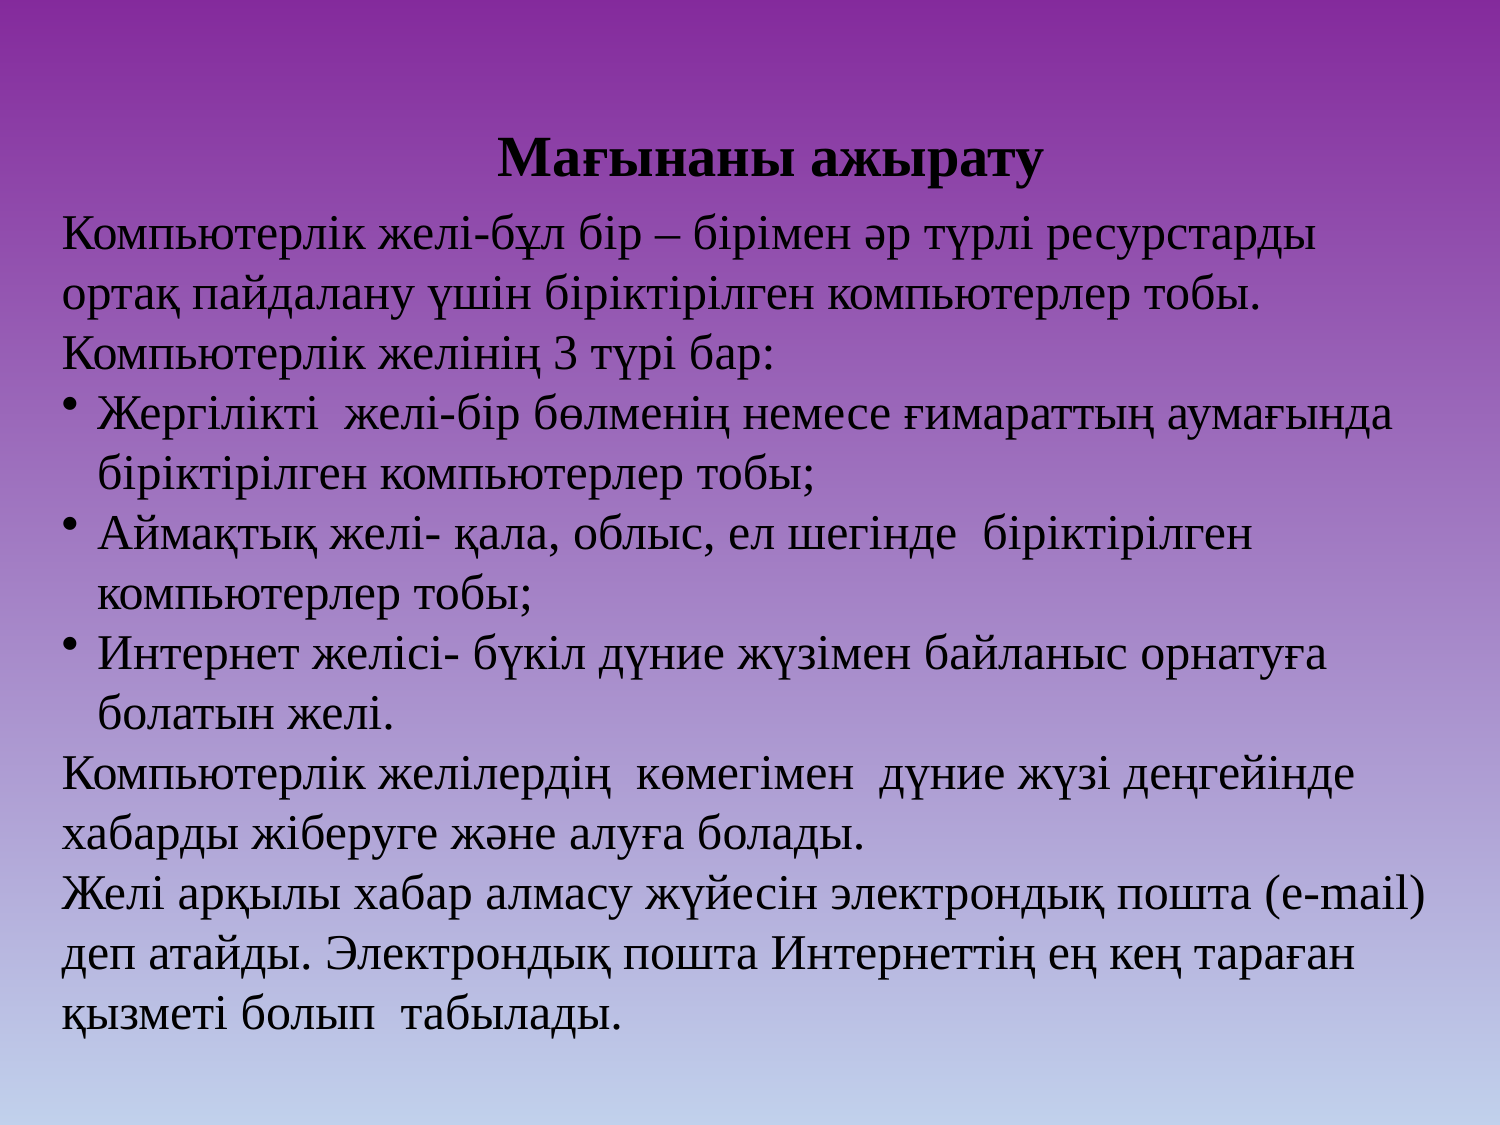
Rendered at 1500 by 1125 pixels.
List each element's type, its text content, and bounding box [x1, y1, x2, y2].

text_box Мағынаны ажырату [363, 93, 1161, 191]
text_box Компьютерлік желі-бұл бір – бірімен әр түрлі ресурстарды ортақ пайдалану үшін біріктірілген компьютерлер тобы. Компьютерлік желінің 3 түрі бар: Жергілікті желі-бір бөлменің немесе ғимараттың аумағында біріктірілген компьютерлер тобы; Аймақтық желі- қала, облыс, ел шегінде біріктірілген компьютерлер тобы; Интернет желісі- бүкіл дүние жүзімен байланыс орнатуға болатын желі. Компьютерлік желілердің көмегімен дүние жүзі деңгейінде хабарды жіберуге және алуға болады. Желі арқылы хабар алмасу жүйесін электрондық пошта (e-mail) деп атайды. Электрондық пошта Интернеттің ең кең тараған қызметі болып табылады. [46, 191, 1442, 1047]
